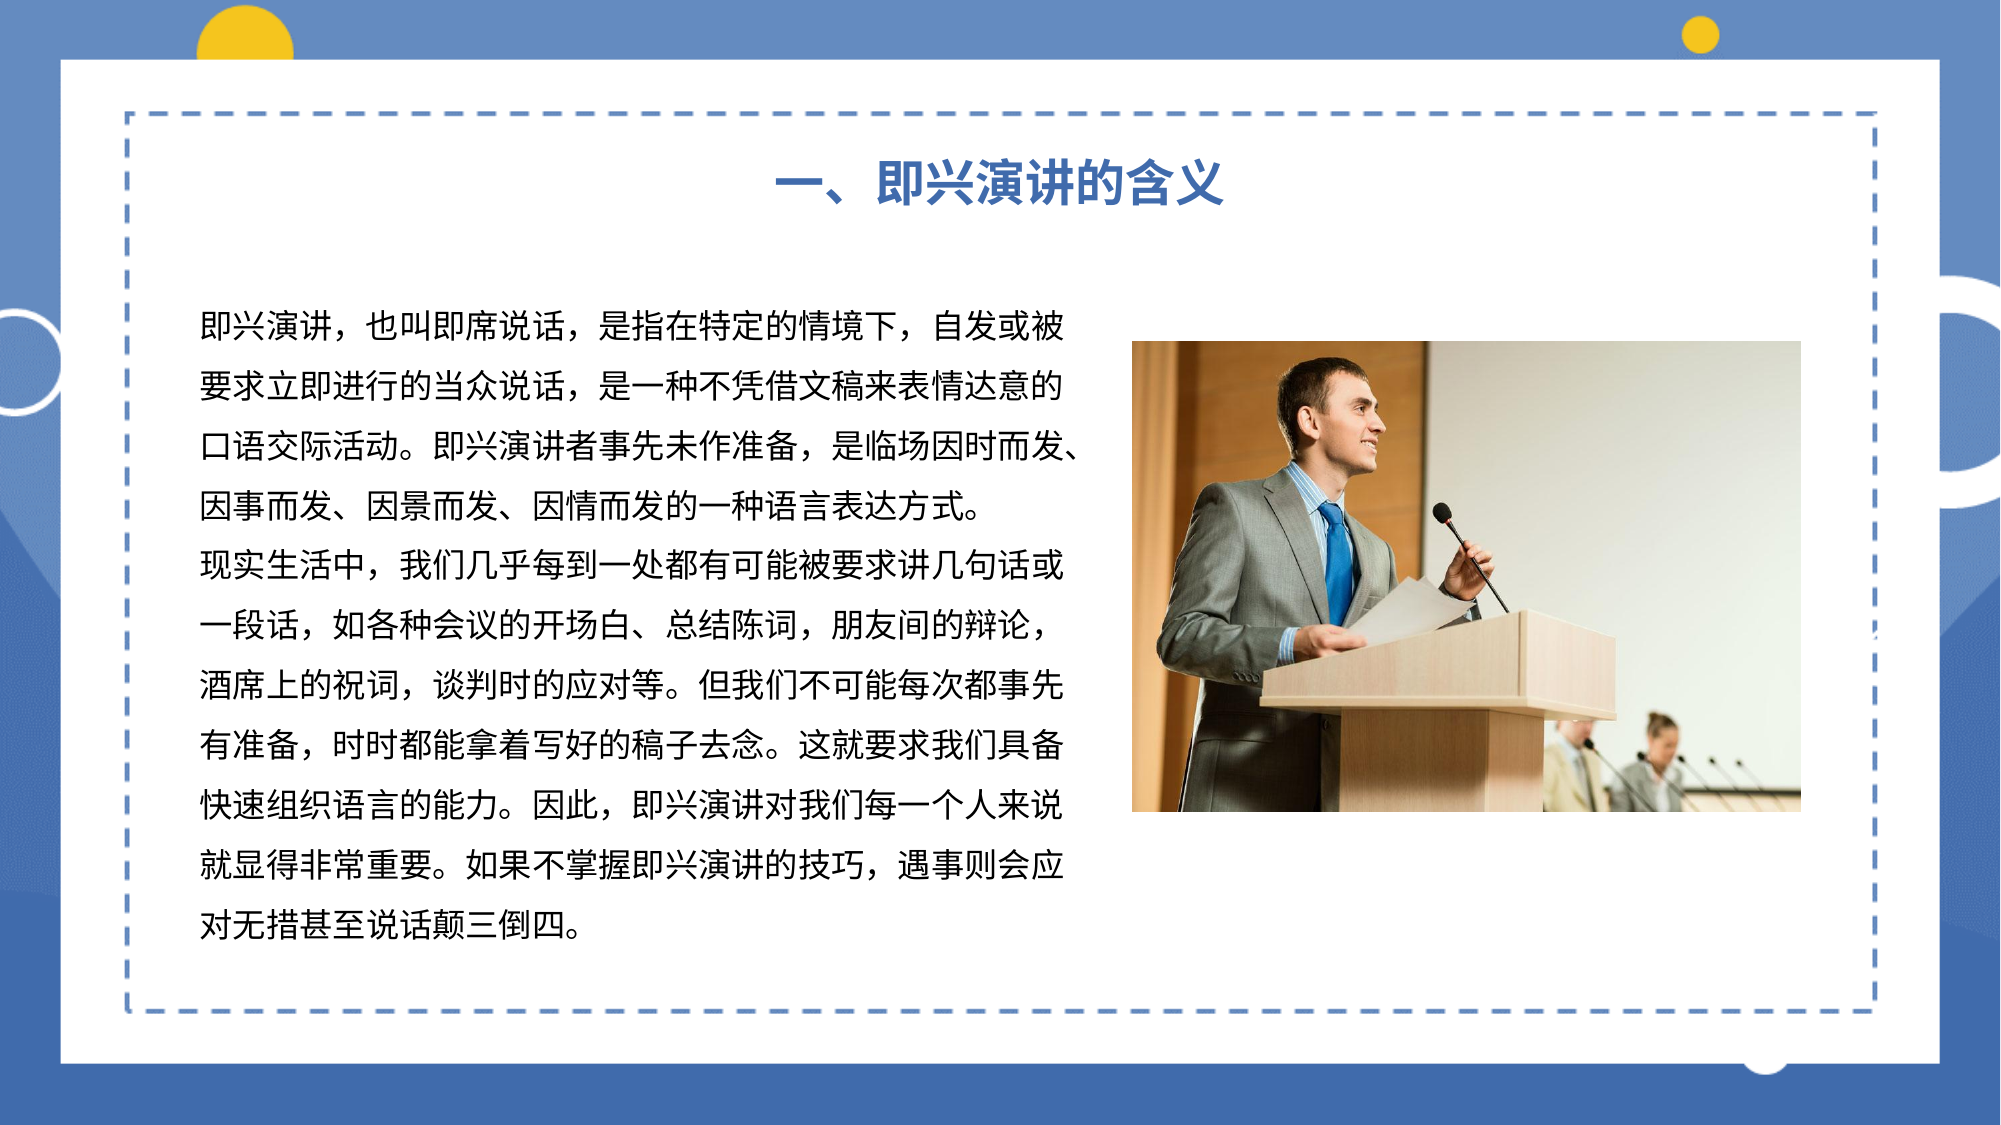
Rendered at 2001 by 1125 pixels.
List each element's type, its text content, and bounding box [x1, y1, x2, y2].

text_box 即兴演讲，也叫即席说话，是指在特定的情境下，自发或被要求立即进行的当众说话，是一种不凭借文稿来表情达意的口语交际活动。即兴演讲者事先未作准备，是临场因时而发、因事而发、因景而发、因情而发的一种语言表达方式。 现实生活中，我们几乎每到一处都有可能被要求讲几句话或一段话，如各种会议的开场白、总结陈词，朋友间的辩论，酒席上的祝词，谈判时的应对等。但我们不可能每次都事先有准备，时时都能拿着写好的稿子去念。这就要求我们具备快速组织语言的能力。因此，即兴演讲对我们每一个人来说就显得非常重要。如果不掌握即兴演讲的技巧，遇事则会应对无措甚至说话颠三倒四。 [185, 277, 1084, 952]
picture [0, 0, 2001, 1125]
text_box 一、即兴演讲的含义 [760, 144, 1240, 220]
